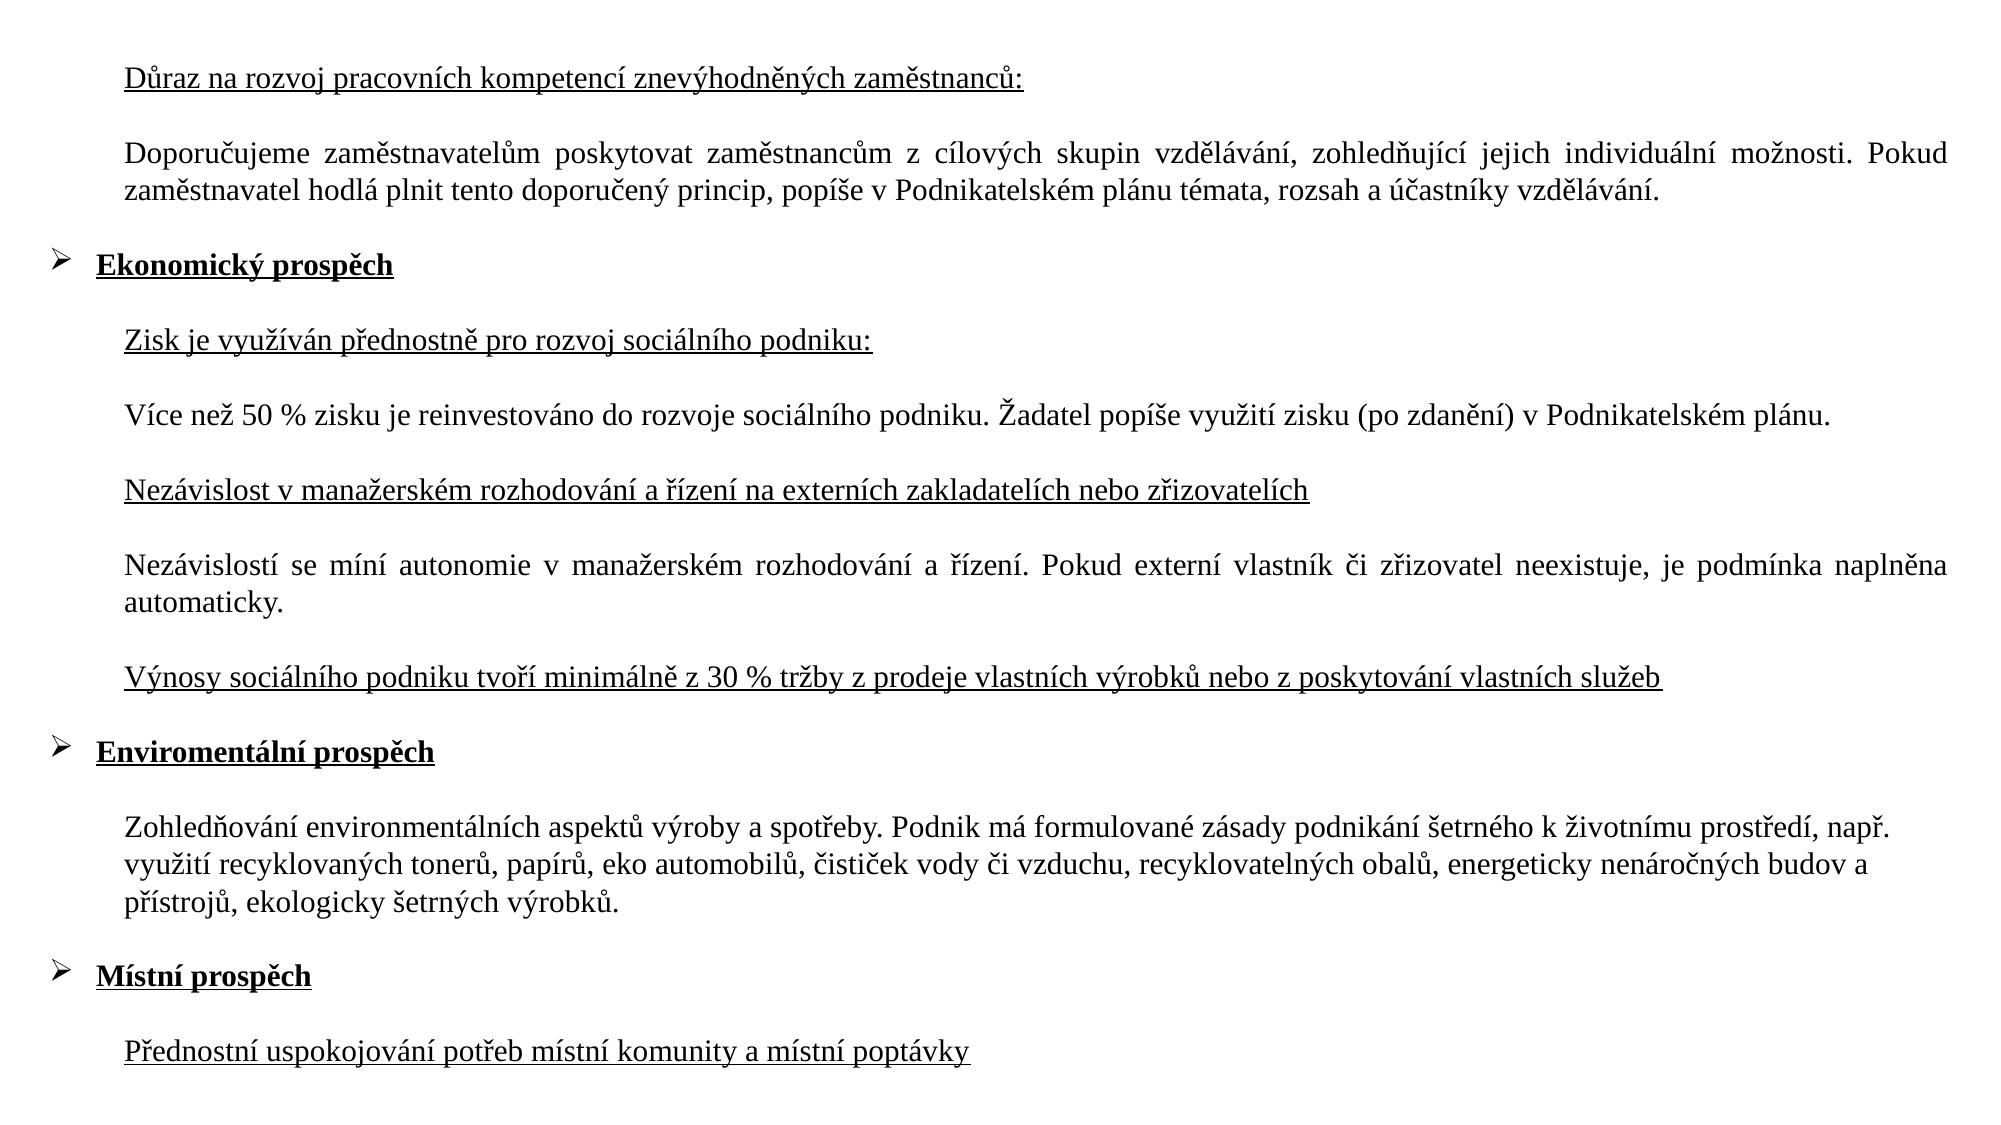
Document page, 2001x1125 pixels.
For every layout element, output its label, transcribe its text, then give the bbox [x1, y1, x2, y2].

text_box Důraz na rozvoj pracovních kompetencí znevýhodněných zaměstnanců: Doporučujeme zaměstnavatelům poskytovat zaměstnancům z cílových skupin vzdělávání, zohledňující jejich individuální možnosti. Pokud zaměstnavatel hodlá plnit tento doporučený princip, popíše v Podnikatelském plánu témata, rozsah a účastníky vzdělávání. Ekonomický prospěch Zisk je využíván přednostně pro rozvoj sociálního podniku: Více než 50 % zisku je reinvestováno do rozvoje sociálního podniku. Žadatel popíše využití zisku (po zdanění) v Podnikatelském plánu. Nezávislost v manažerském rozhodování a řízení na externích zakladatelích nebo zřizovatelích Nezávislostí se míní autonomie v manažerském rozhodování a řízení. Pokud externí vlastník či zřizovatel neexistuje, je podmínka naplněna automaticky. Výnosy sociálního podniku tvoří minimálně z 30 % tržby z prodeje vlastních výrobků nebo z poskytování vlastních služeb Enviromentální prospěch Zohledňování environmentálních aspektů výroby a spotřeby. Podnik má formulované zásady podnikání šetrného k životnímu prostředí, např. využití recyklovaných tonerů, papírů, eko automobilů, čističek vody či vzduchu, recyklovatelných obalů, energeticky nenáročných budov a přístrojů, ekologicky šetrných výrobků. Místní prospěch Přednostní uspokojování potřeb místní komunity a místní poptávky [34, 49, 1966, 1076]
